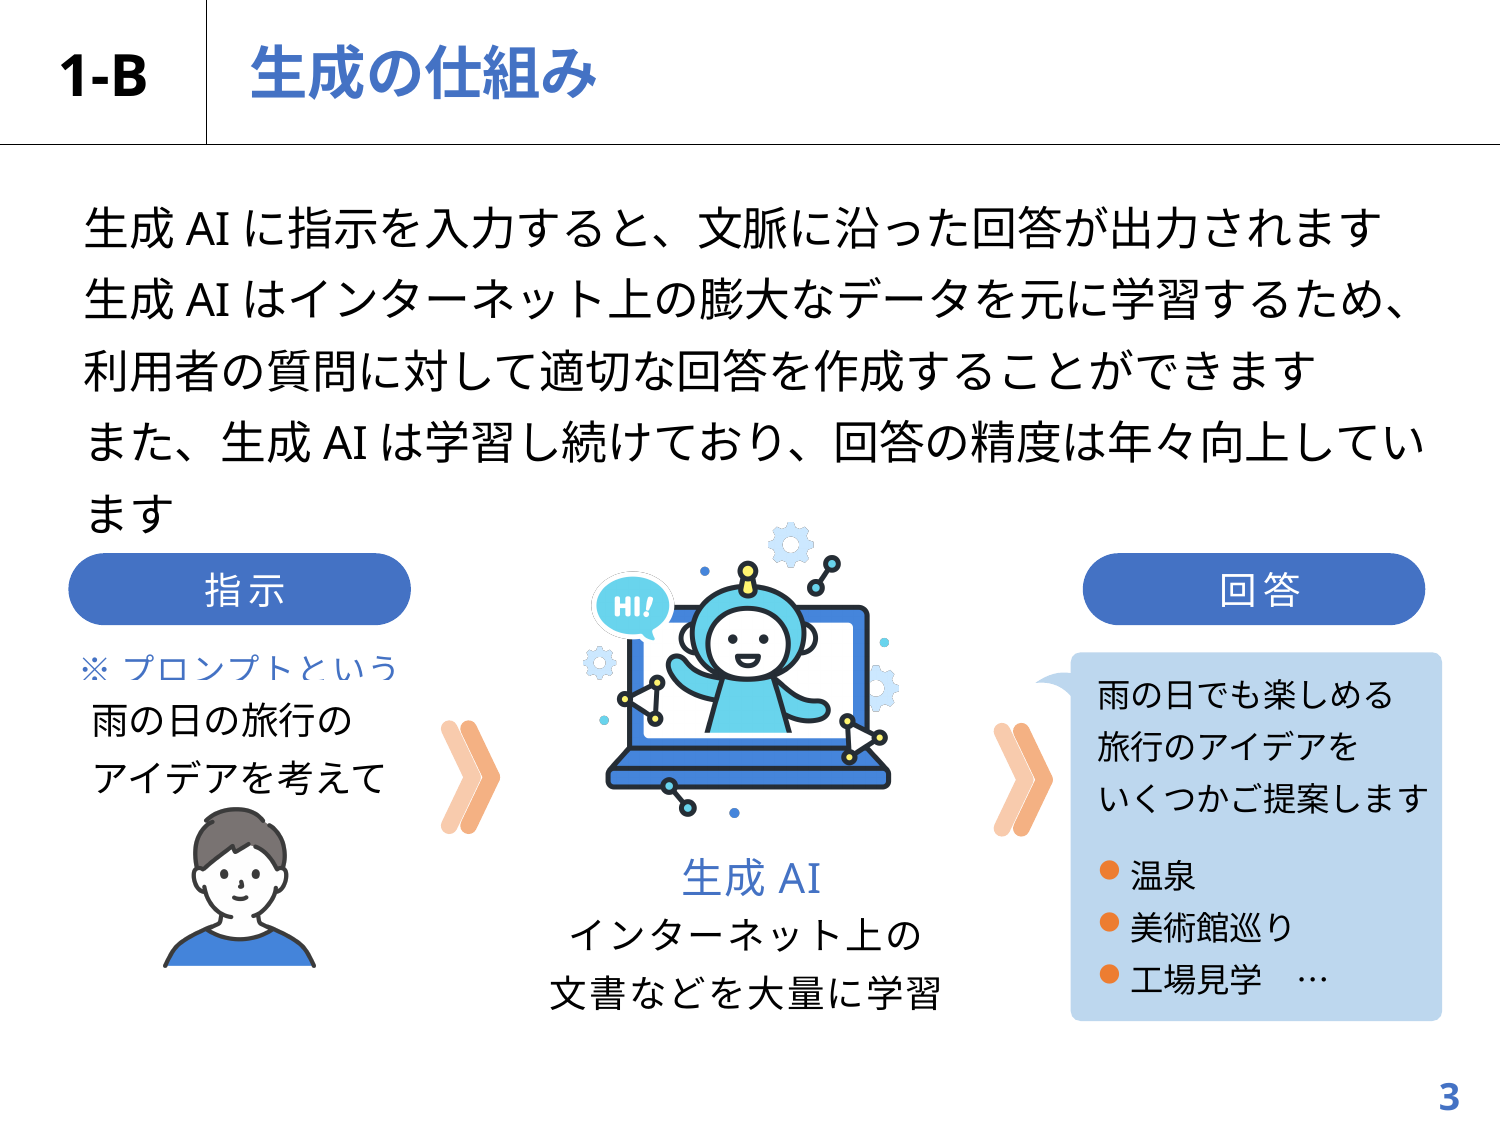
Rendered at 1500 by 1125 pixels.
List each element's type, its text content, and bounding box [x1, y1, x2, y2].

text_box 3 [1402, 1065, 1497, 1125]
title 1-B [0, 0, 207, 147]
text_box 生成の仕組み [230, 24, 1459, 119]
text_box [68, 510, 1443, 1049]
text_box 生成AIに指示を入力すると、文脈に沿った回答が出力されます 生成AIはインターネット上の膨大なデータを元に学習するため、 利用者の質問に対して適切な回答を作成することができます また、生成AIは学習し続けており、回答の精度は年々向上しています [68, 175, 1443, 485]
